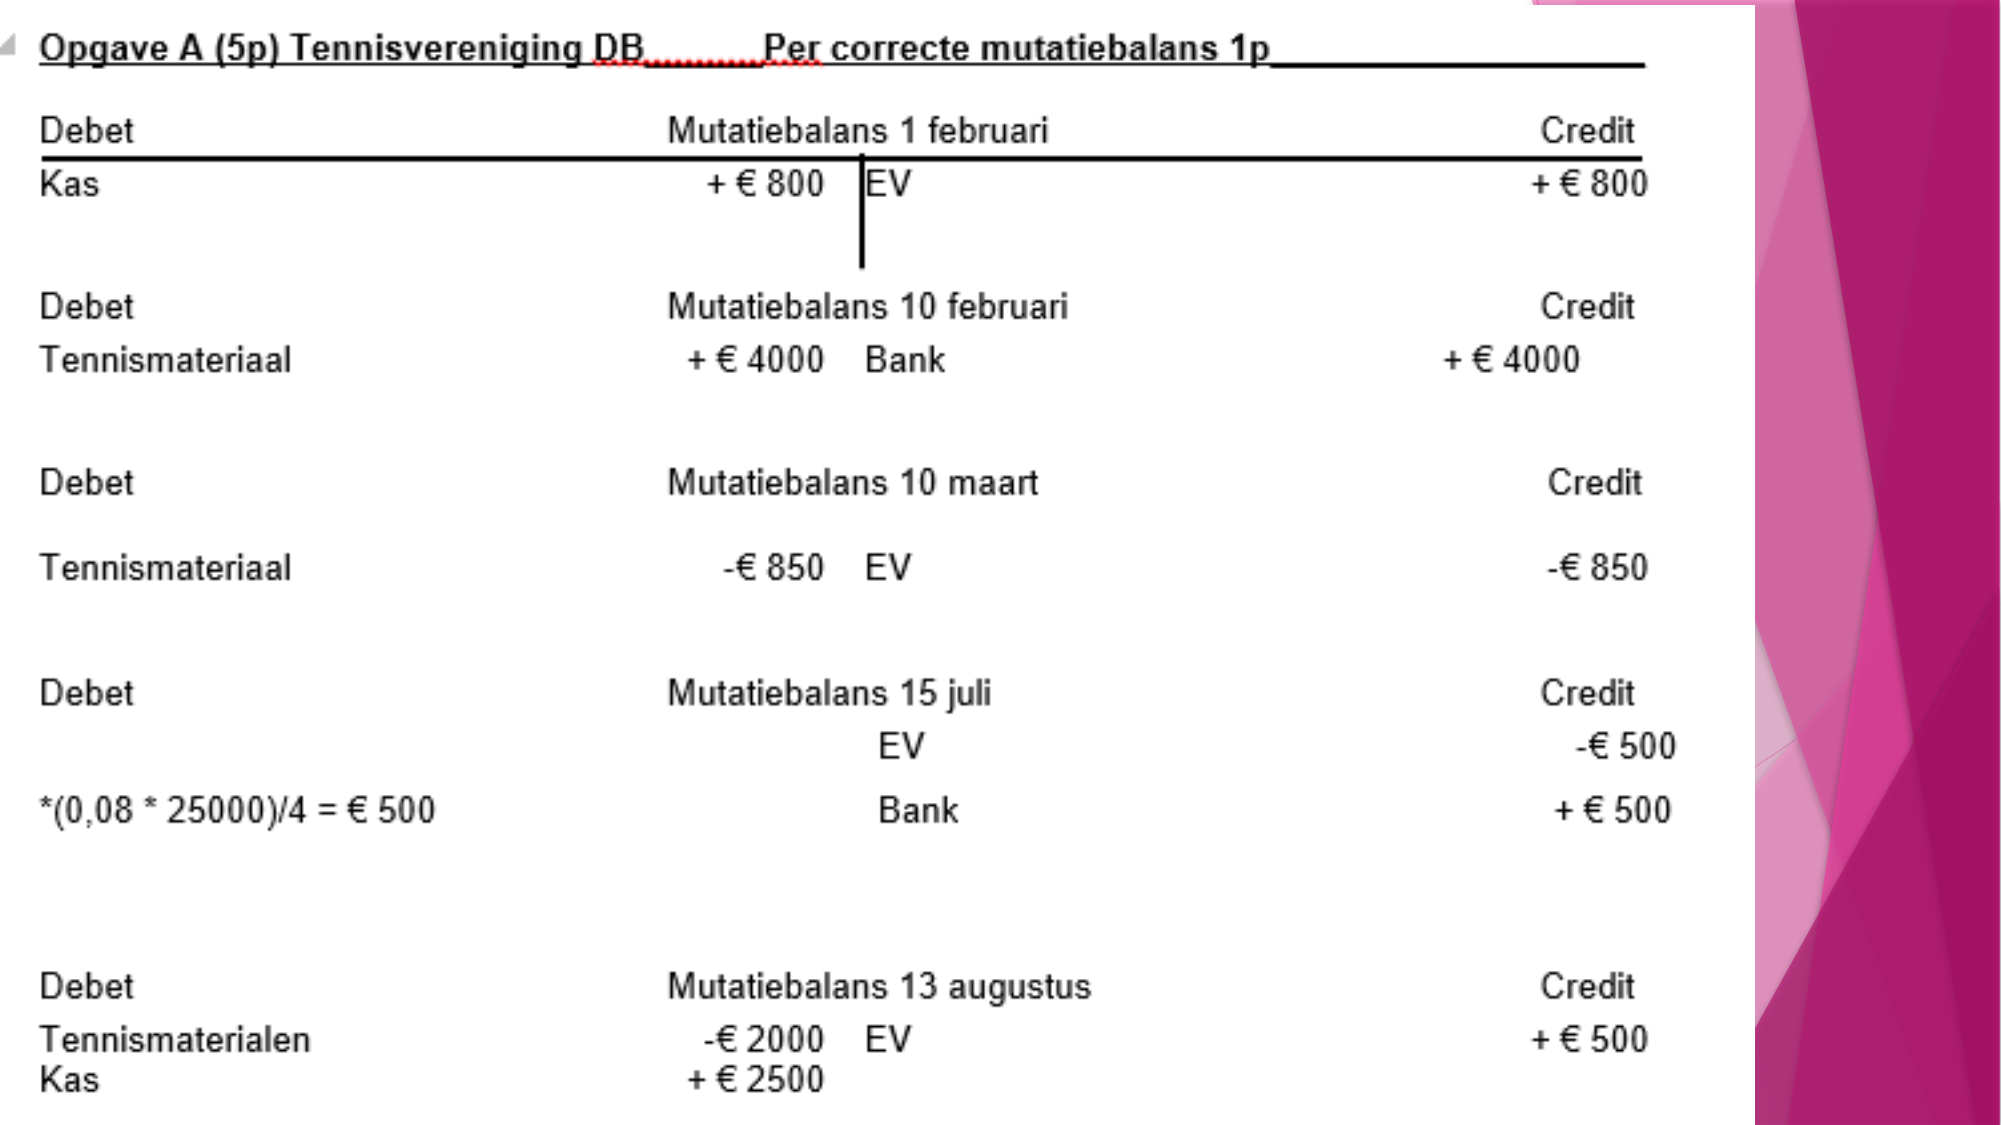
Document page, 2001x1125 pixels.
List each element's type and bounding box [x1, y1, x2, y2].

picture [0, 5, 1756, 1125]
